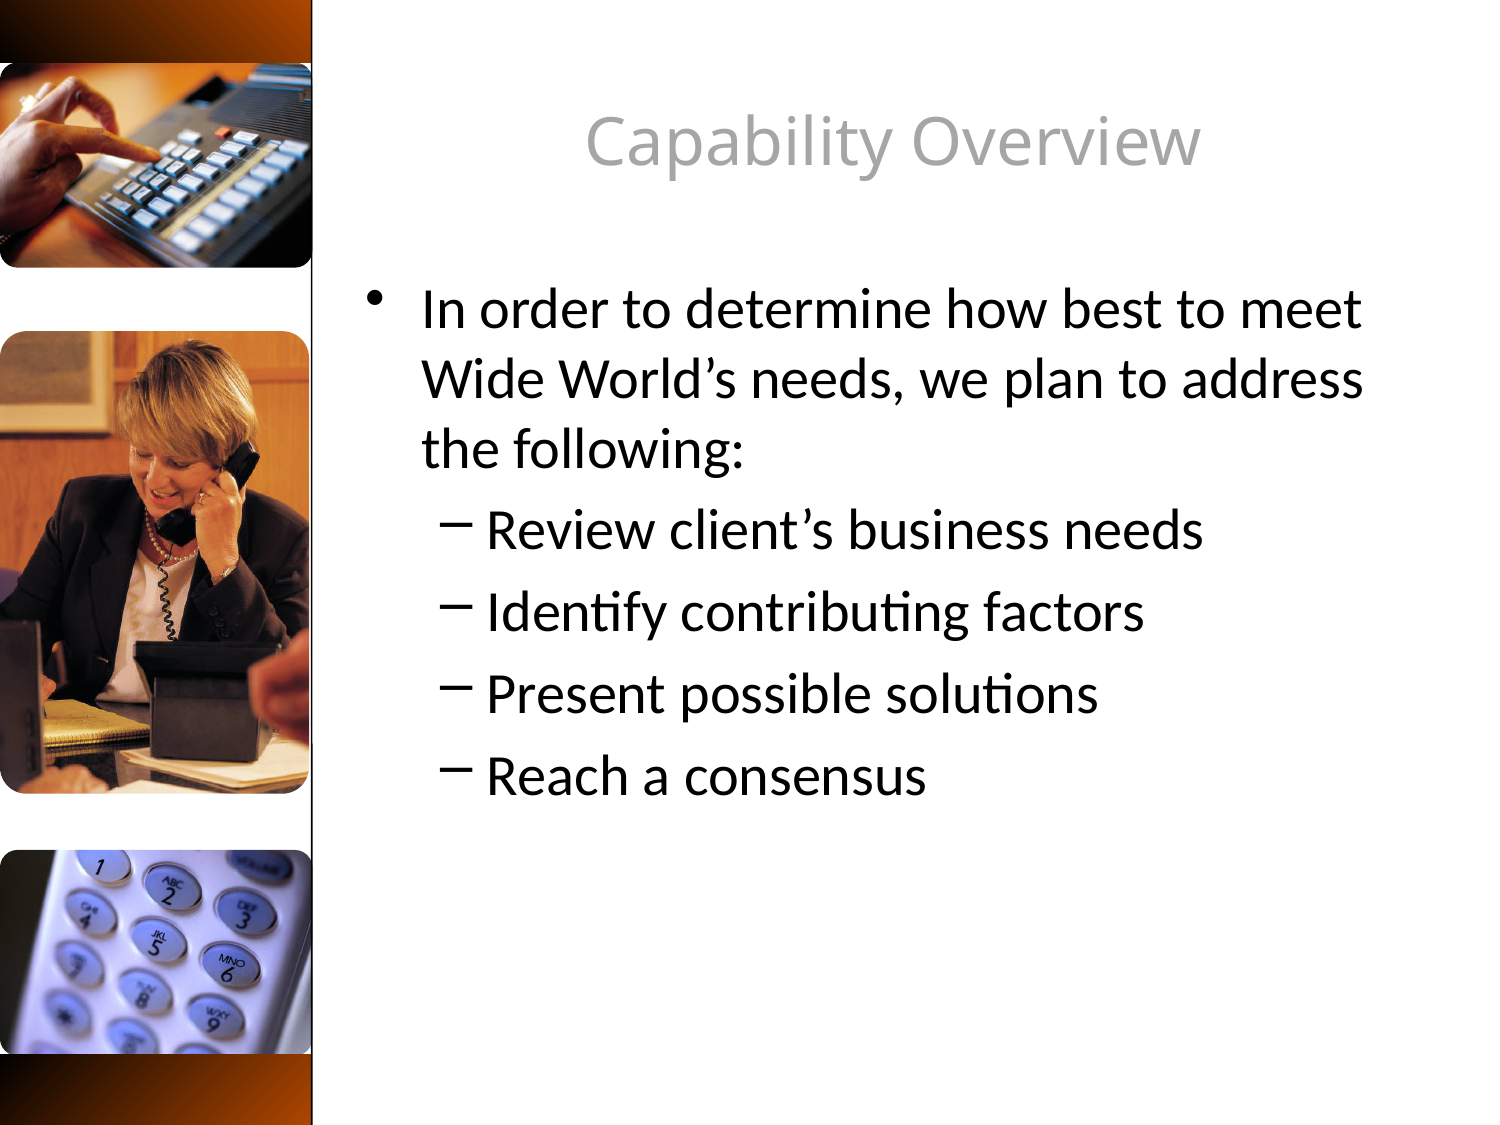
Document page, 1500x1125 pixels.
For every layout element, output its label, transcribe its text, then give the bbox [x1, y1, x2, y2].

list In order to determine how best to meet Wide World’s needs, we plan to address the following: Review client’s business needs Identify contributing factors Present possible solutions Reach a consensus [350, 262, 1438, 1005]
picture [0, 63, 310, 268]
picture [0, 849, 310, 1054]
picture [0, 331, 310, 794]
title Capability Overview [350, 45, 1438, 233]
